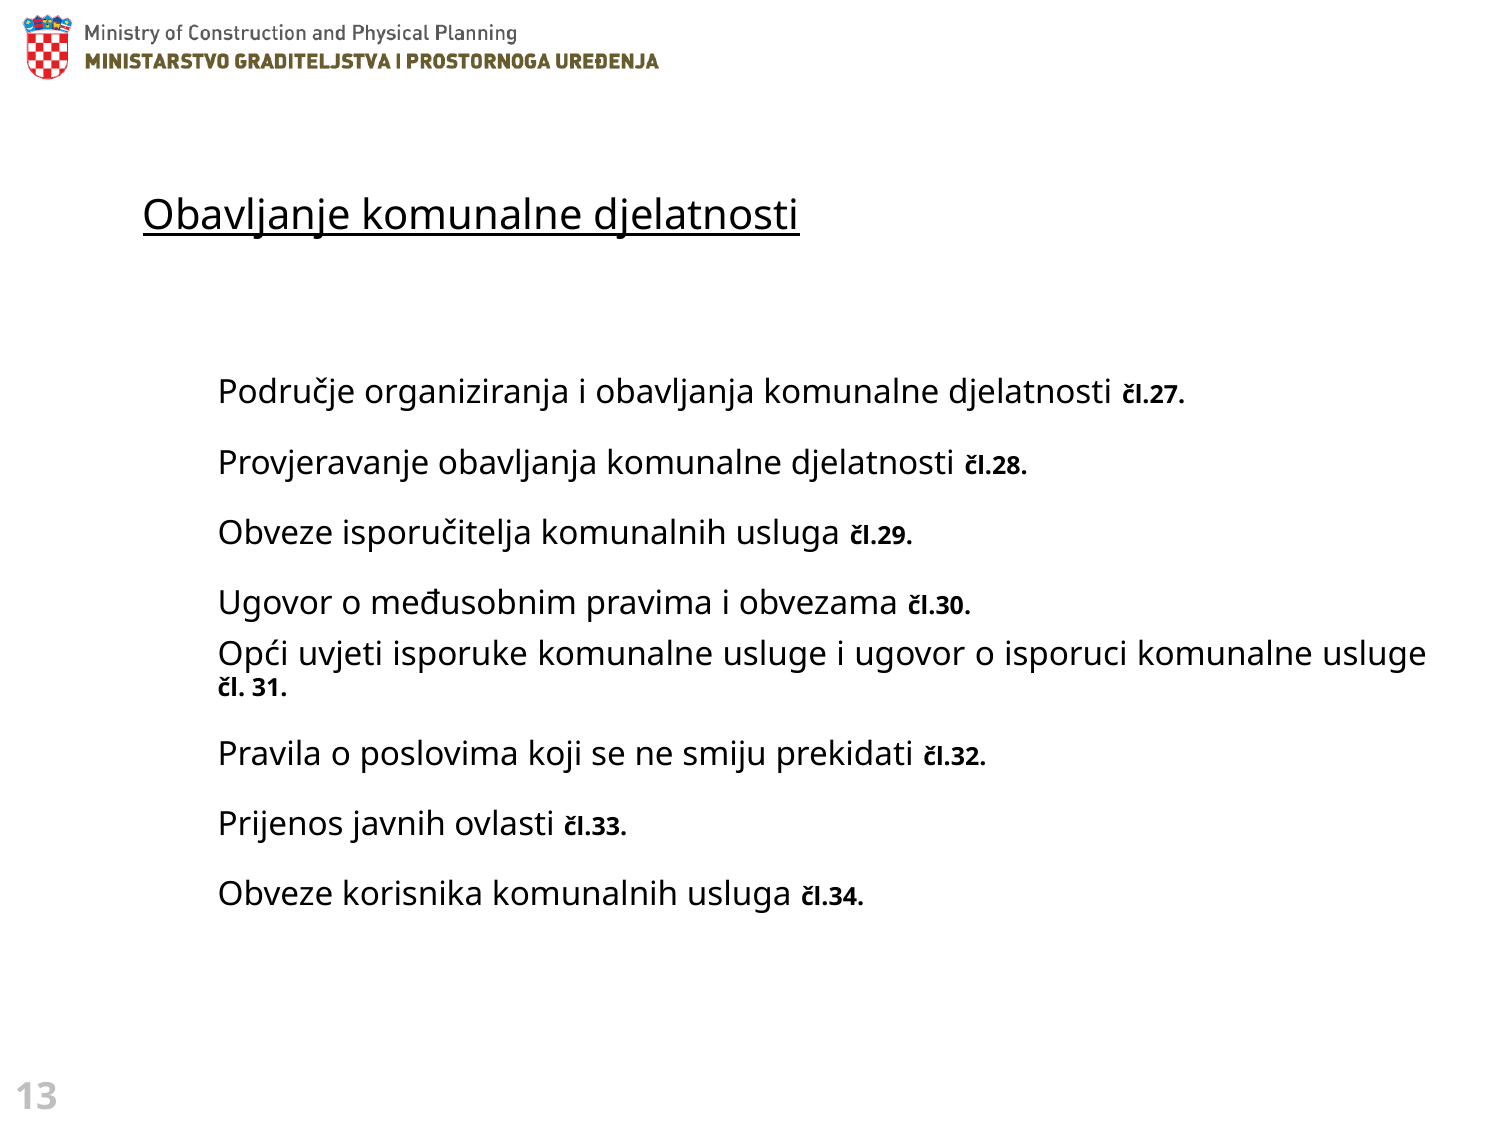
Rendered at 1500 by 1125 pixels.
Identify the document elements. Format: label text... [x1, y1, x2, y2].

text_box 13 [0, 1064, 184, 1125]
text_box Obavljanje komunalne djelatnosti Područje organiziranja i obavljanja komunalne djelatnosti čl.27. Provjeravanje obavljanja komunalne djelatnosti čl.28. Obveze isporučitelja komunalnih usluga čl.29. Ugovor o međusobnim pravima i obvezama čl.30. Opći uvjeti isporuke komunalne usluge i ugovor o isporuci komunalne usluge čl. 31. Pravila o poslovima koji se ne smiju prekidati čl.32. Prijenos javnih ovlasti čl.33. Obveze korisnika komunalnih usluga čl.34. [52, 186, 1444, 1038]
picture [0, 0, 689, 100]
